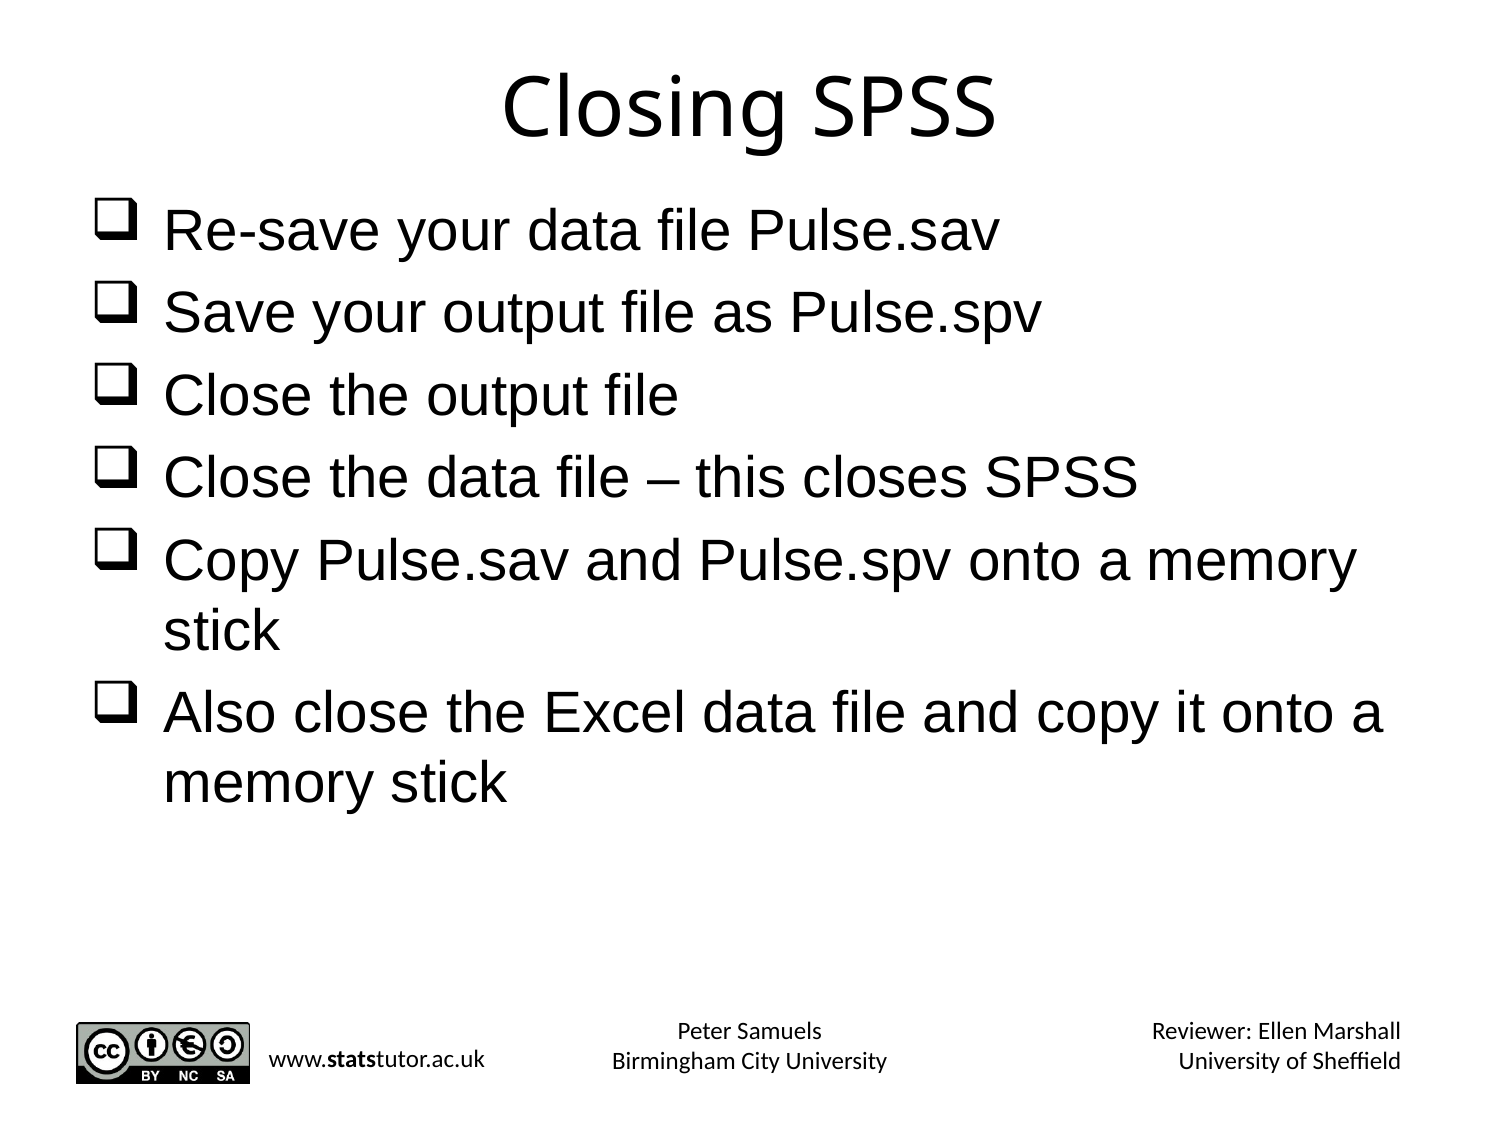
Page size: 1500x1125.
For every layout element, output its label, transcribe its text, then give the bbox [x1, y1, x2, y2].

list Re-save your data file Pulse.sav Save your output file as Pulse.spv Close the output file Close the data file – this closes SPSS Copy Pulse.sav and Pulse.spv onto a memory stick Also close the Excel data file and copy it onto a memory stick [75, 184, 1425, 941]
picture [76, 1022, 251, 1084]
text_box Reviewer: Ellen Marshall University of Sheffield [1038, 1007, 1417, 1083]
title Closing SPSS [75, 45, 1425, 161]
text_box Peter Samuels Birmingham City University [549, 1007, 951, 1083]
text_box www.statstutor.ac.uk [254, 1035, 561, 1080]
